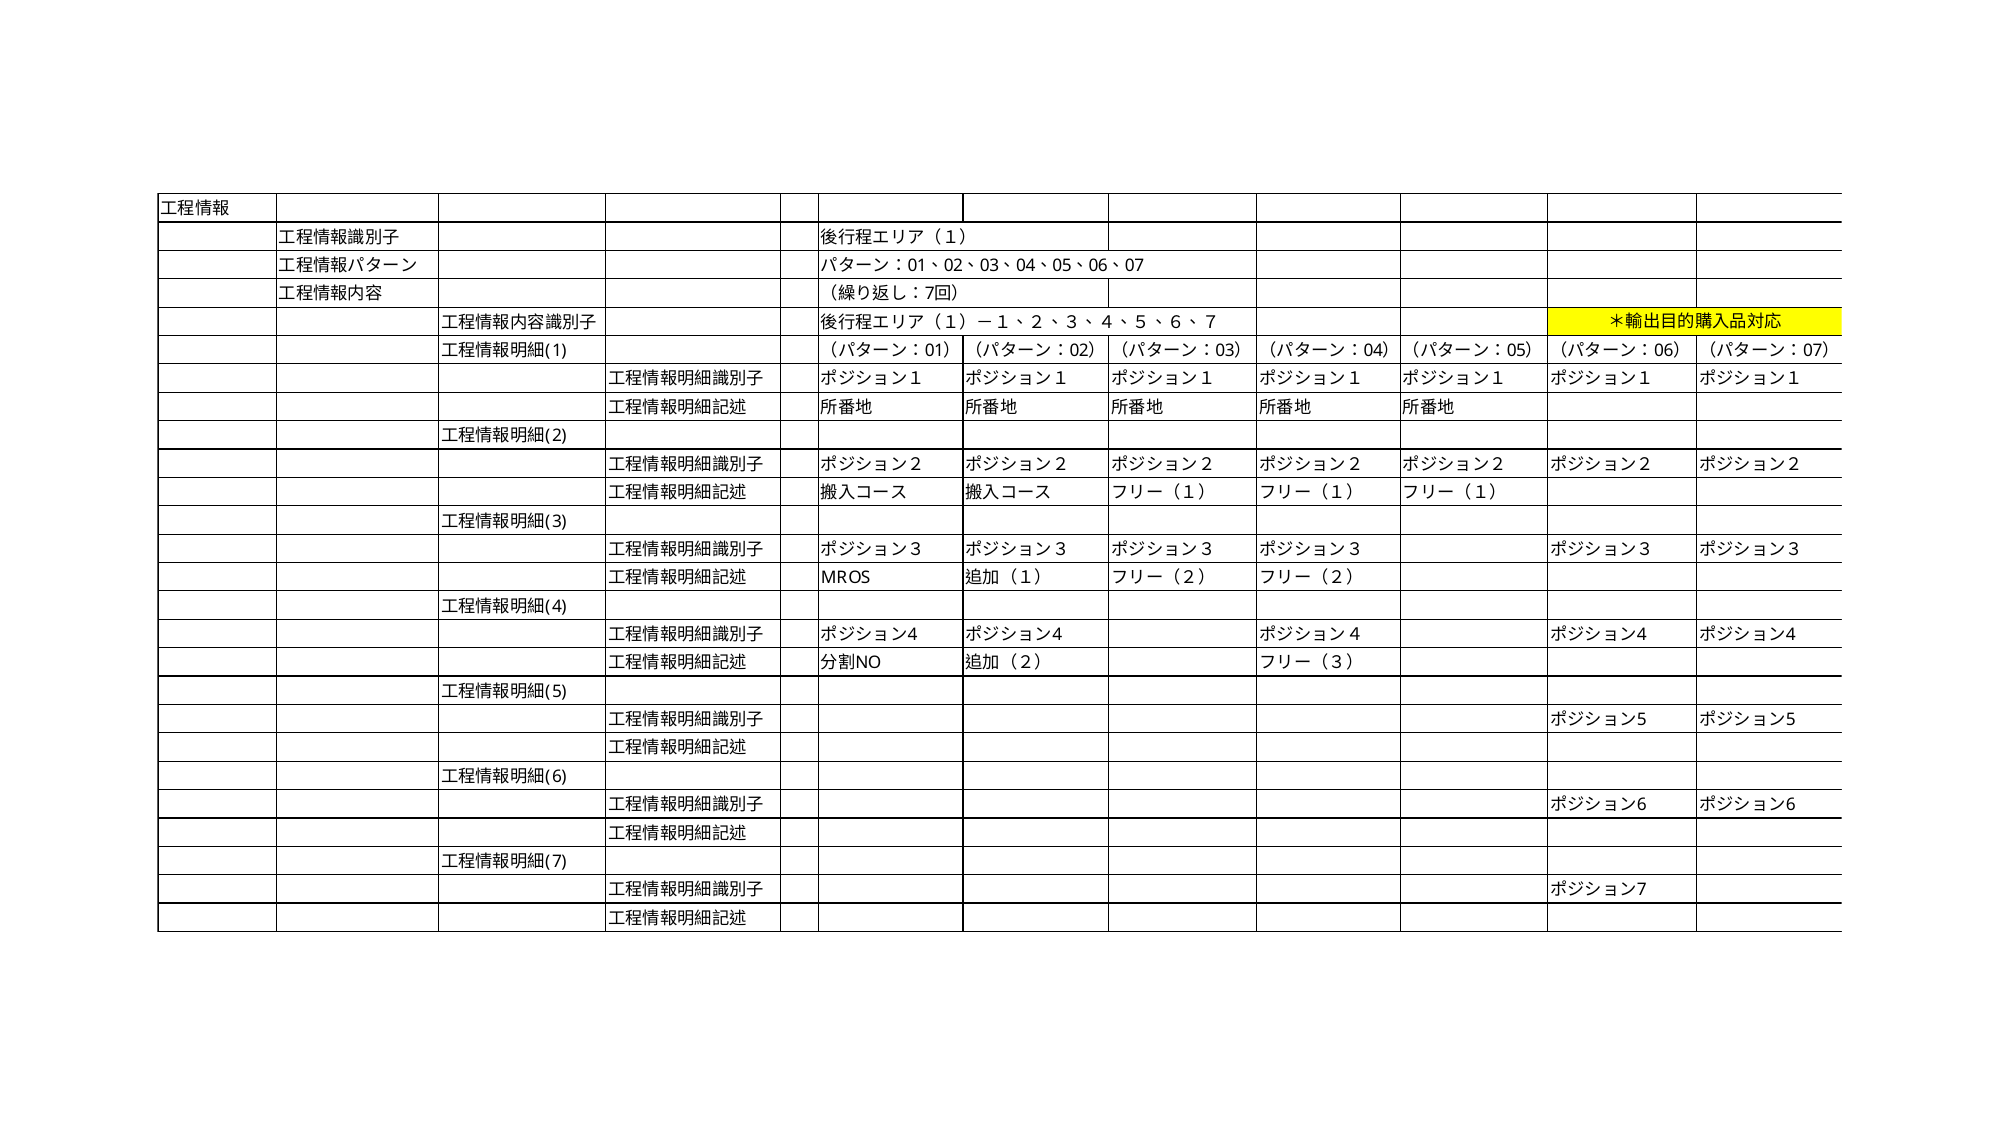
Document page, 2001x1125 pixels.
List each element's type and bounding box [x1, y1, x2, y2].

picture [157, 193, 1843, 932]
